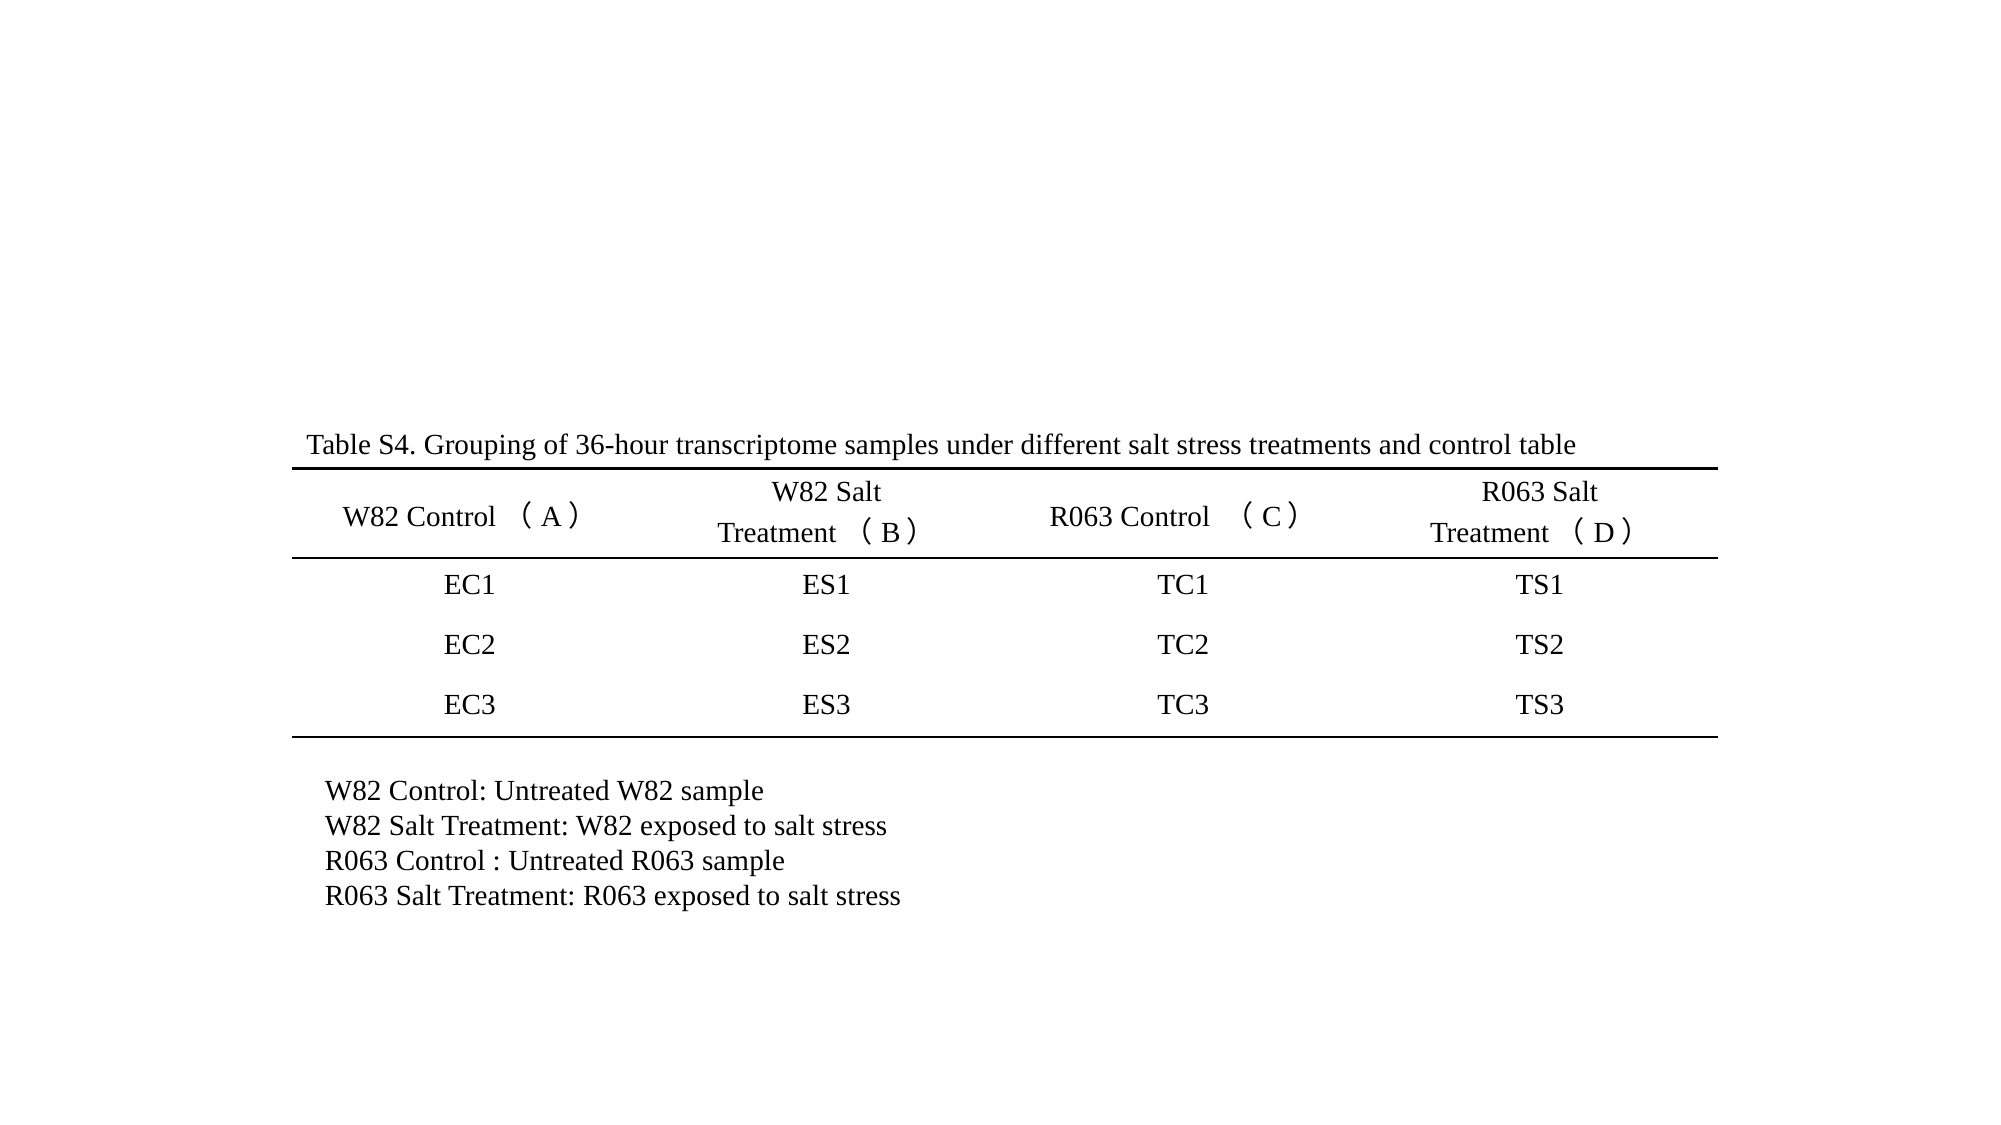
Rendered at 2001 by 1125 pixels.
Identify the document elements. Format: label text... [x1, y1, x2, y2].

table_cell ES1 [648, 559, 1005, 618]
table_cell TC3 [1005, 677, 1362, 736]
table_header W82 Salt Treatment（B） [648, 470, 1005, 557]
table_cell TS1 [1362, 559, 1718, 618]
table_cell EC3 [292, 677, 648, 736]
table_cell EC1 [292, 559, 648, 618]
table_header W82 Control（A） [292, 470, 648, 557]
table_cell EC2 [292, 618, 648, 677]
text_box W82 Control: Untreated W82 sample W82 Salt Treatment: W82 exposed to salt stress R063 Control : Untreated R063 sample R063 Salt Treatment: R063 exposed to salt stress [310, 764, 1311, 919]
table_cell TC2 [1005, 618, 1362, 677]
table_cell ES3 [648, 677, 1005, 736]
table_cell TS3 [1362, 677, 1718, 736]
table_header R063 Control （C） [1005, 470, 1362, 557]
table_cell ES2 [648, 618, 1005, 677]
table_cell TS2 [1362, 618, 1718, 677]
text_box Table S4. Grouping of 36-hour transcriptome samples under different salt stress treatments and control table [291, 417, 1654, 468]
table_header R063 Salt Treatment（D） [1362, 470, 1718, 557]
table_cell TC1 [1005, 559, 1362, 618]
